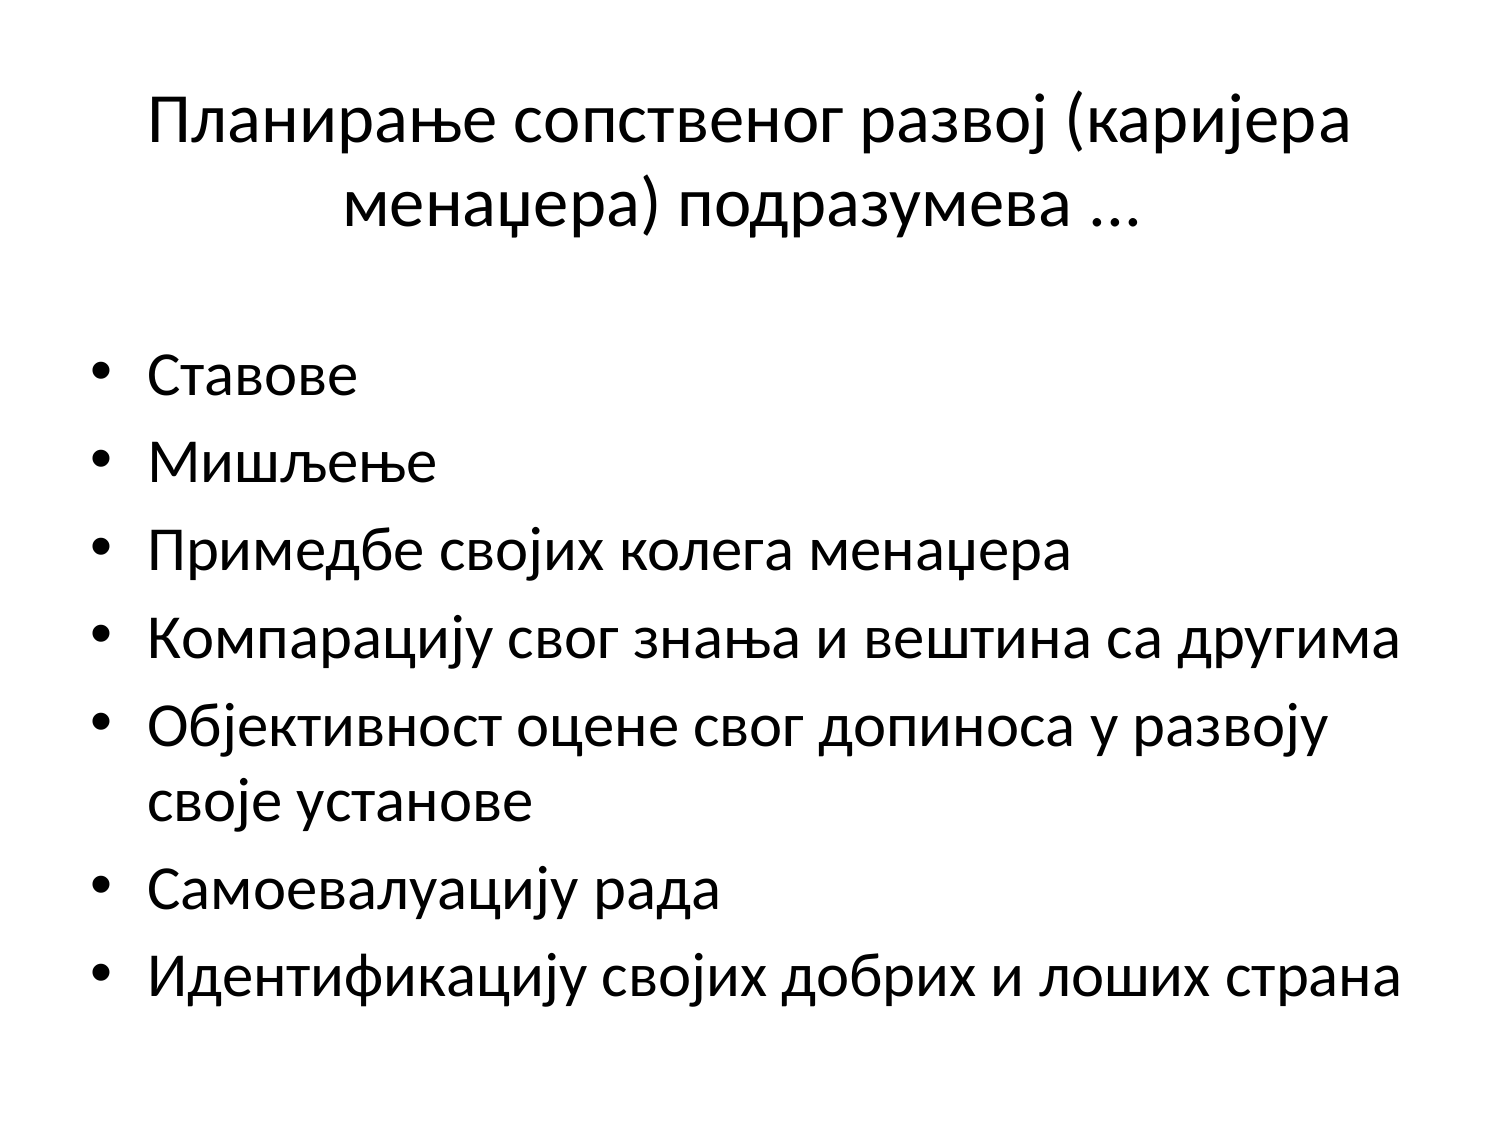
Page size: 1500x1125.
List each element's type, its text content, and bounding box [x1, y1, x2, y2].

title Планирање сопственог развој (каријера менаџера) подразумева ... [75, 62, 1425, 250]
list Ставове Мишљење Примедбе својих колега менаџера Компарацију свог знања и вештина са другима Објективност оцене свог допиноса у развоју своје установе Самоевалуацију рада Идентификацију својих добрих и лоших страна [75, 324, 1425, 1068]
